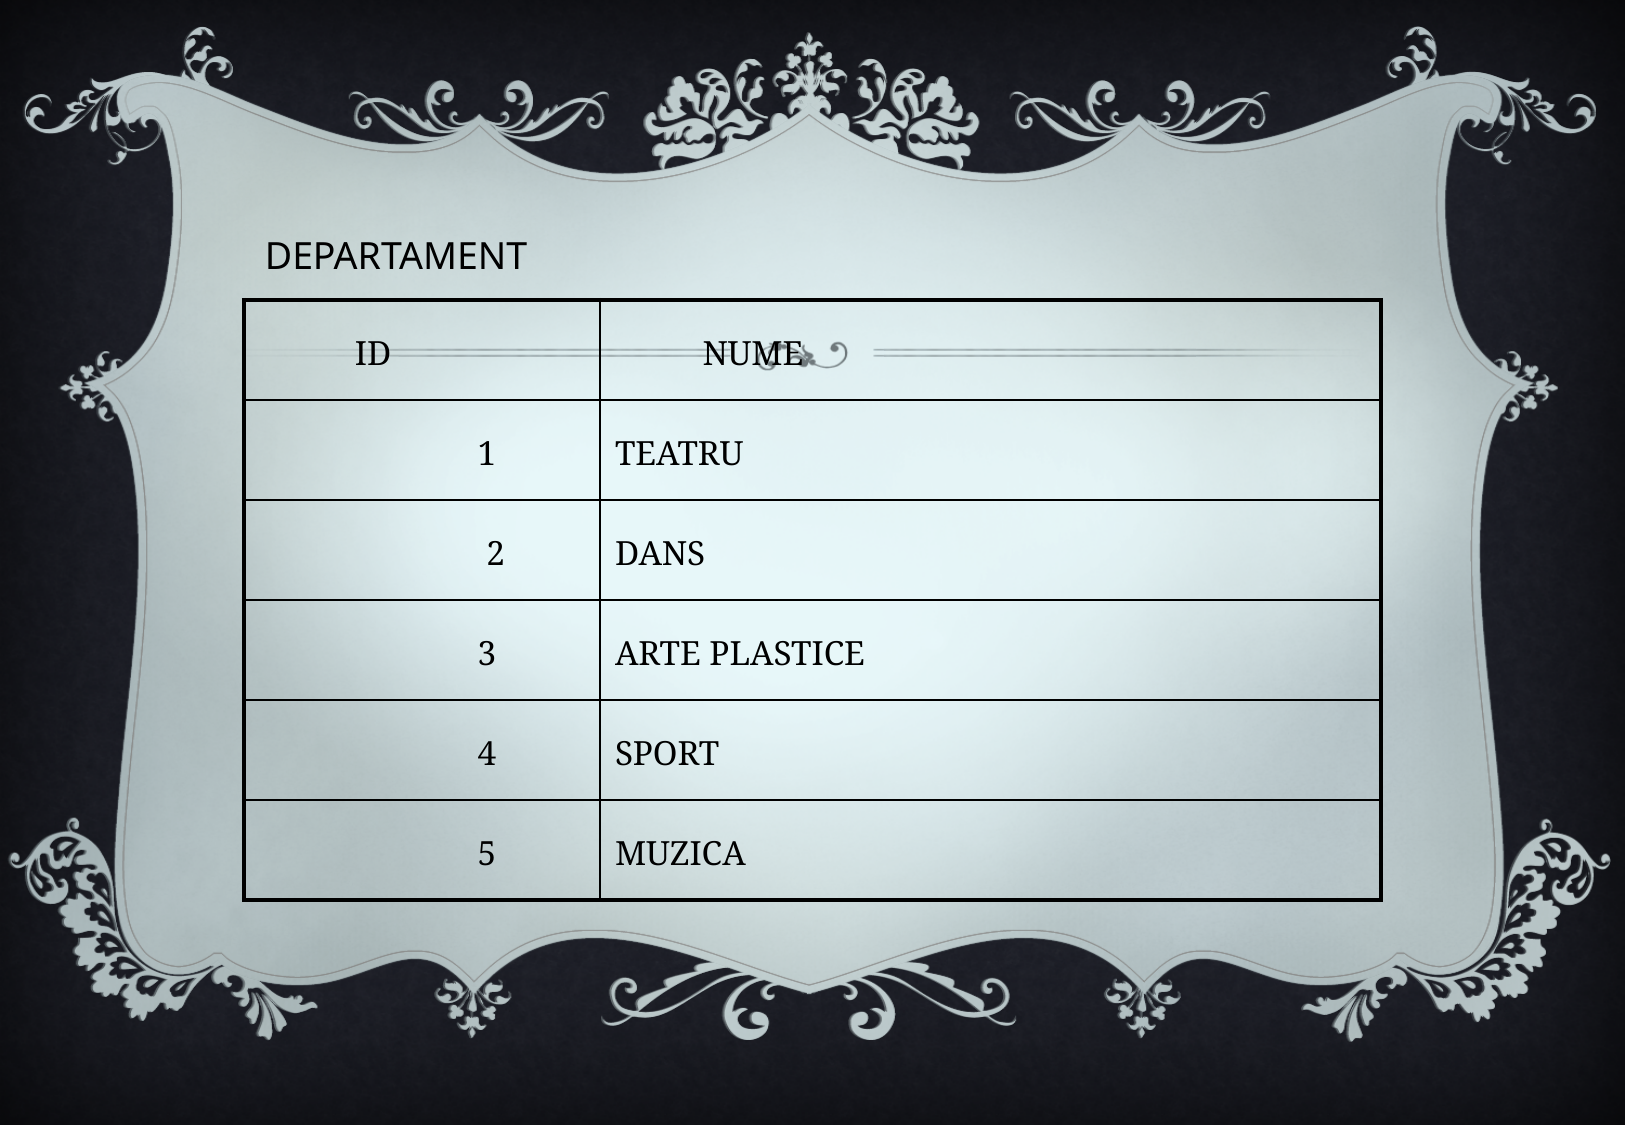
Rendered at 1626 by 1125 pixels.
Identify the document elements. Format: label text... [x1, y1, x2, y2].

table_cell TEATRU [601, 401, 1379, 499]
picture [0, 0, 1625, 265]
table_cell SPORT [601, 701, 1379, 799]
table_cell 1 [246, 401, 599, 499]
table_cell MUZICA [601, 801, 1379, 898]
table_cell 4 [246, 701, 599, 799]
table_header ID [246, 302, 599, 399]
table_cell DANS [601, 501, 1379, 599]
picture [0, 419, 1625, 1125]
table_header NUME [601, 302, 1379, 399]
text_box DEPARTAMENT [249, 224, 600, 285]
table_cell ARTE PLASTICE [601, 601, 1379, 699]
table_cell 3 [246, 601, 599, 699]
table_cell 5 [246, 801, 599, 898]
table_cell 2 [246, 501, 599, 599]
